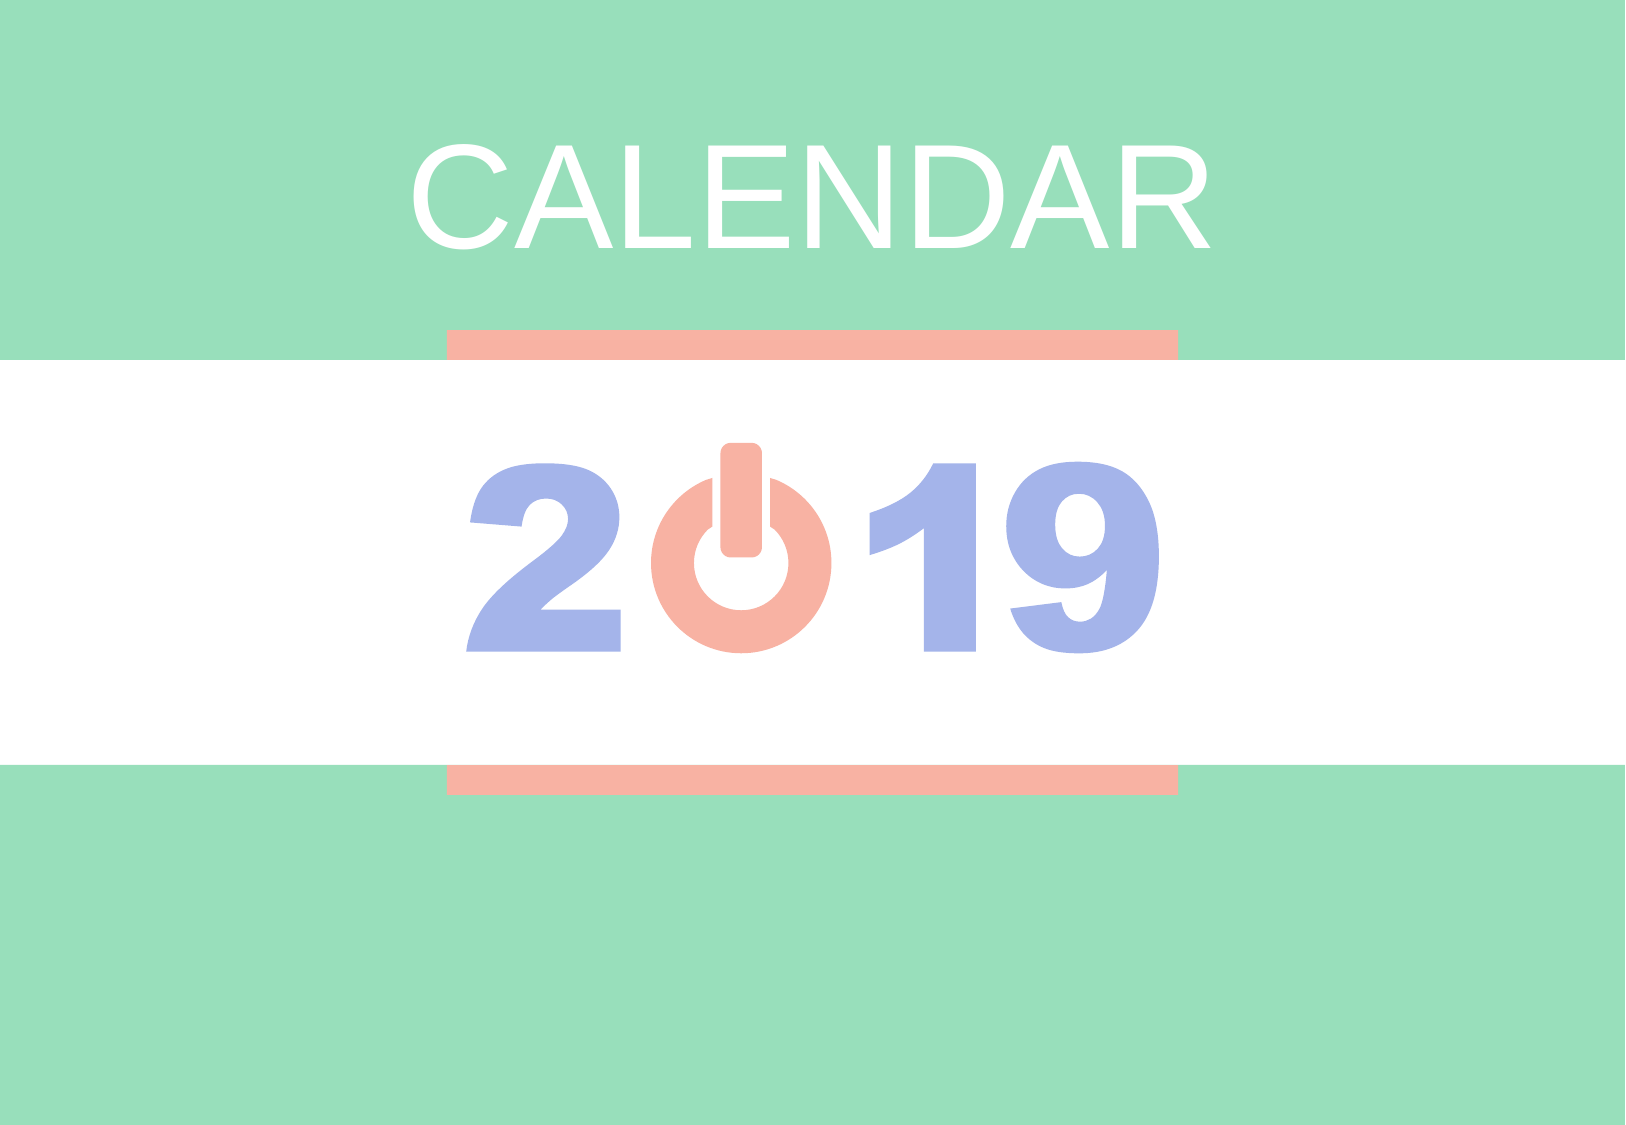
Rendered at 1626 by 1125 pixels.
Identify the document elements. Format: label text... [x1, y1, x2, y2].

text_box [466, 442, 1159, 654]
text_box [446, 764, 1179, 796]
text_box CALENDAR [300, 92, 1325, 286]
text_box [446, 329, 1179, 361]
text_box [0, 764, 1625, 1125]
text_box [0, 0, 1625, 361]
